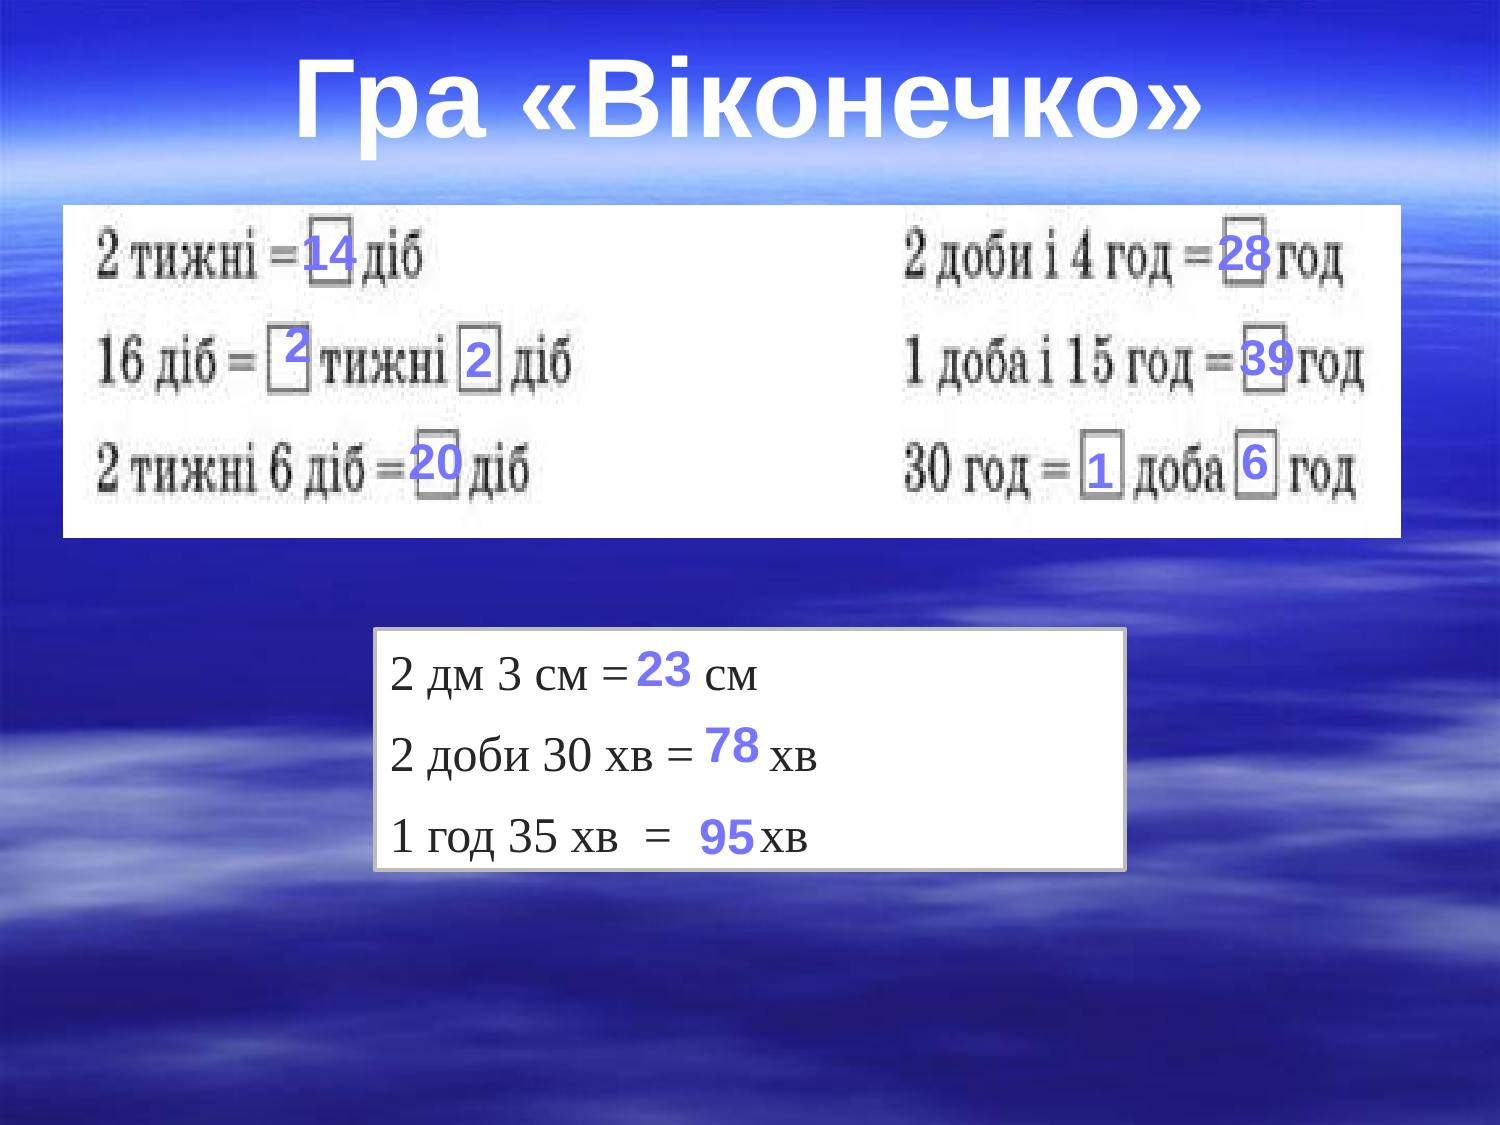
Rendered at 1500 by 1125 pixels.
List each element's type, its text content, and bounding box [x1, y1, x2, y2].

text_box Гра «Віконечко» [277, 17, 1223, 168]
text_box 2 дм 3 см = см 2 доби 30 хв = хв 1 год 35 хв = хв [373, 627, 1127, 872]
text_box 23 [621, 629, 708, 705]
picture [0, 0, 1500, 1125]
text_box 95 [684, 796, 771, 872]
text_box 78 [689, 705, 775, 781]
